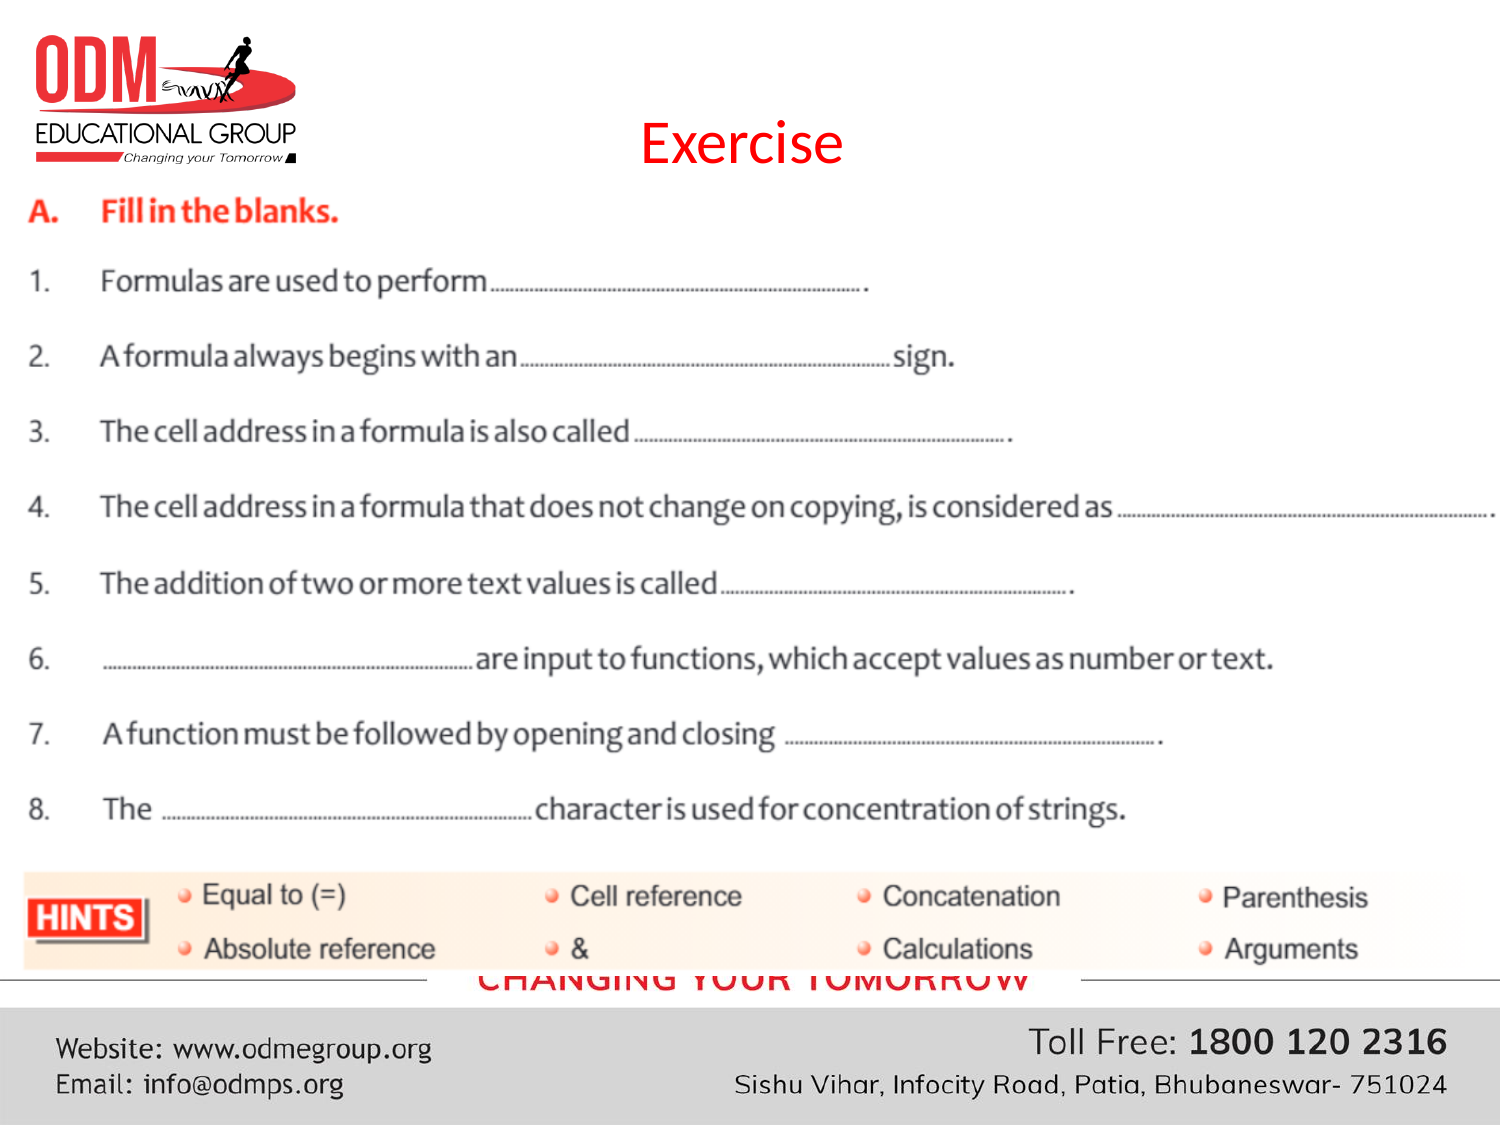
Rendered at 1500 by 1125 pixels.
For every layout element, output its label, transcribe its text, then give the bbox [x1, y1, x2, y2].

title Exercise [75, 45, 1425, 188]
picture [0, 189, 1500, 1125]
picture [36, 35, 296, 164]
